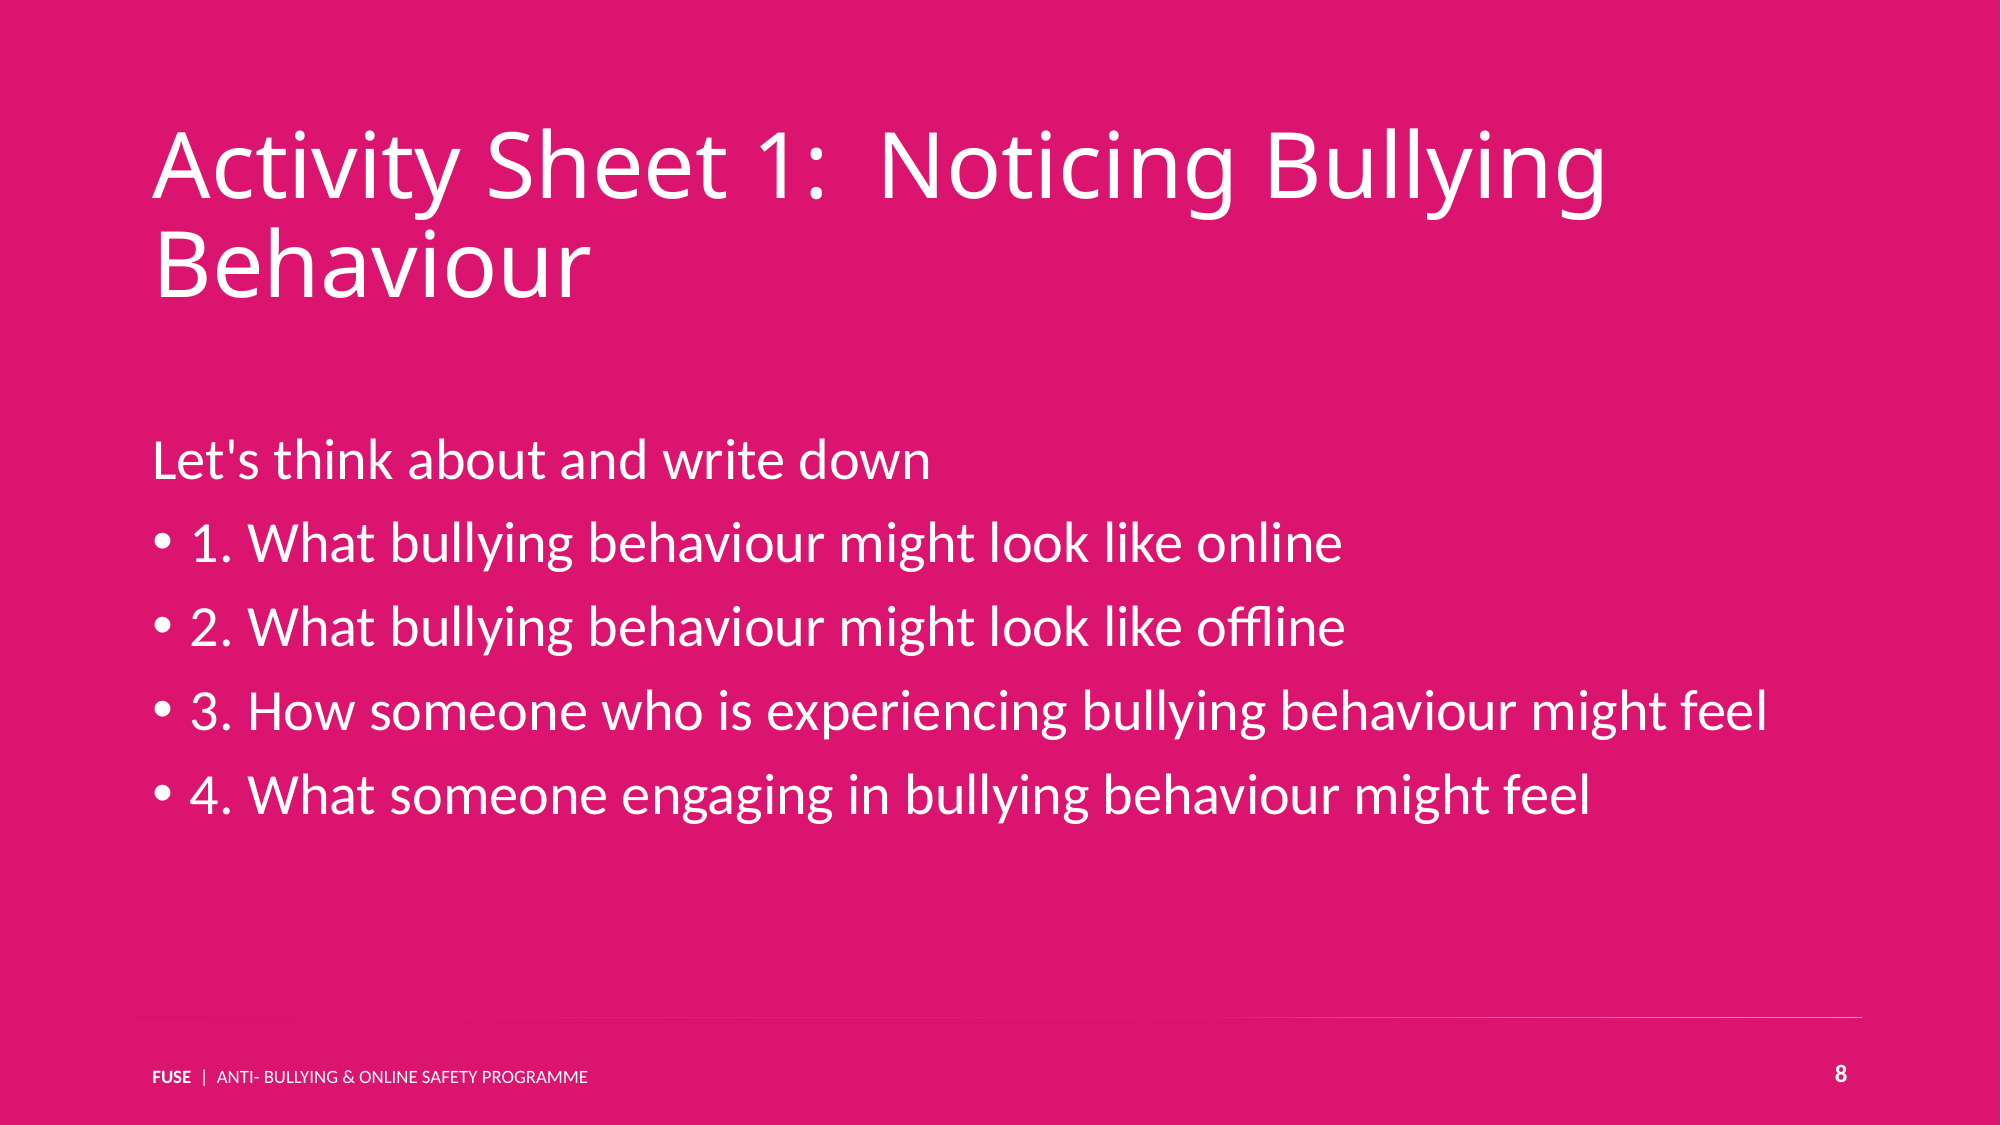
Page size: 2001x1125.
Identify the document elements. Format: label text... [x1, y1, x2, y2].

list Activity Sheet 1: Noticing Bullying Behaviour [137, 101, 1863, 336]
slide_number 8 [1412, 1042, 1863, 1103]
list Let's think about and write down 1. What bullying behaviour might look like online 2. What bullying behaviour might look like offline 3. How someone who is experiencing bullying behaviour might feel 4. What someone engaging in bullying behaviour might feel [137, 421, 1863, 1029]
